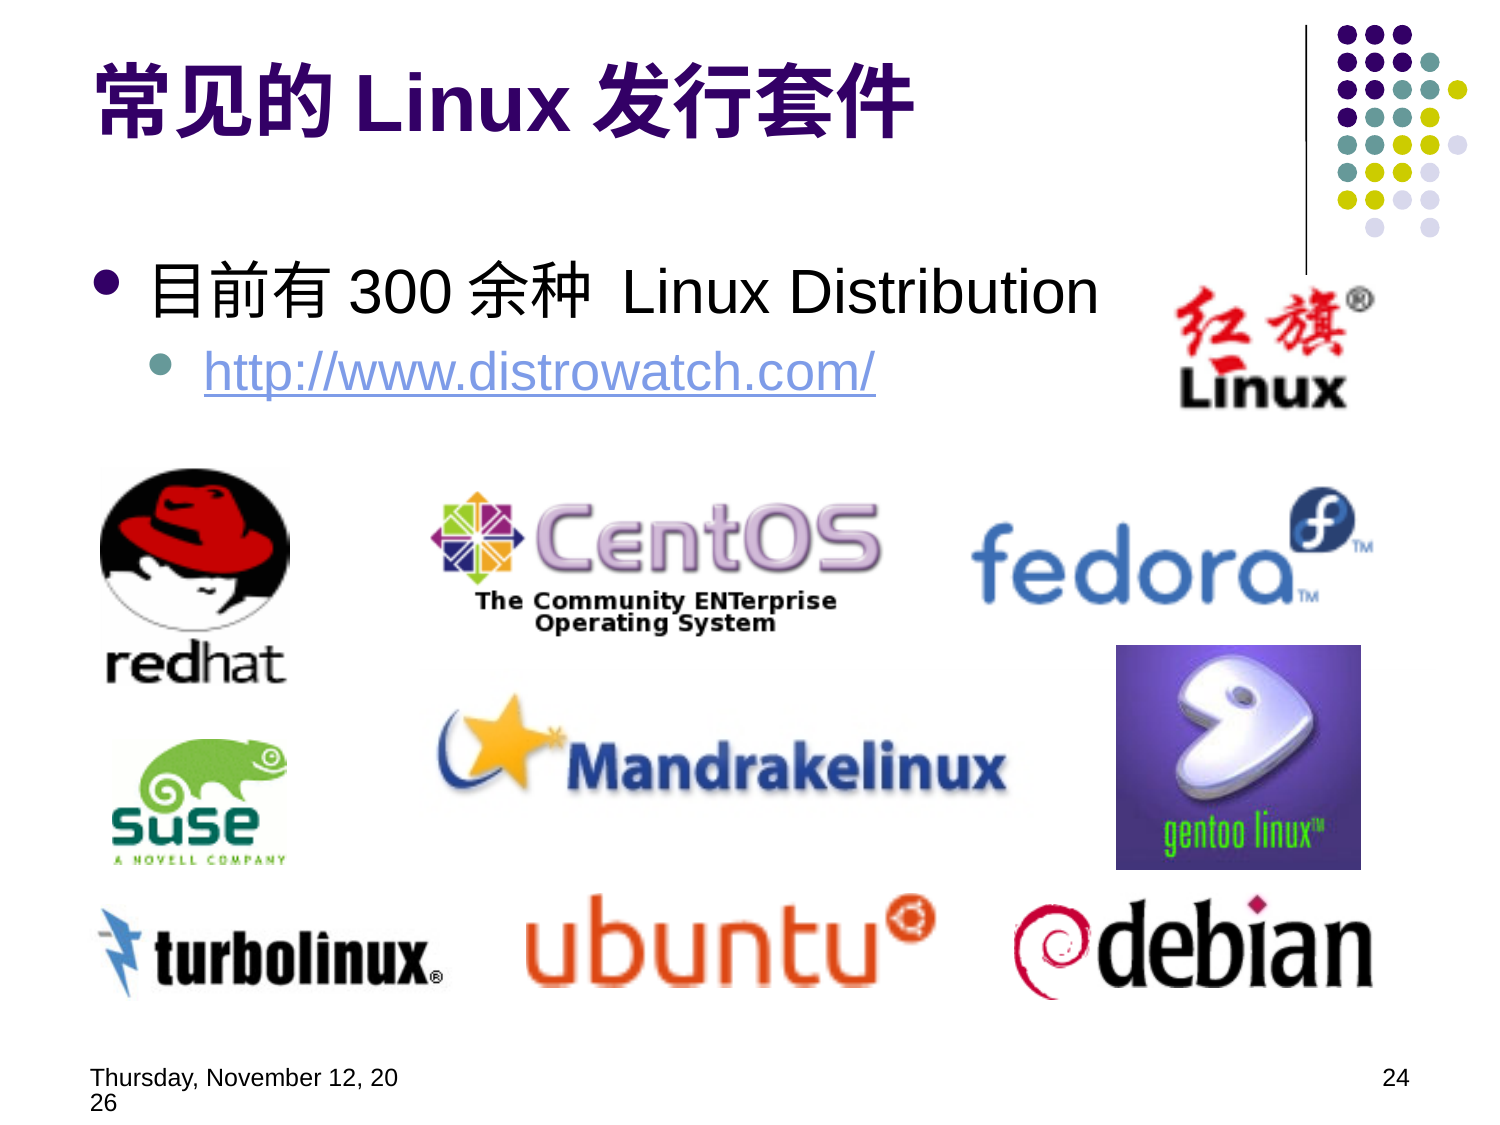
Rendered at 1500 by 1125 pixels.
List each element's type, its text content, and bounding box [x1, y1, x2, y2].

picture [525, 892, 940, 988]
picture [100, 467, 290, 687]
picture [962, 467, 1385, 634]
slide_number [75, 1024, 425, 1100]
picture [1014, 903, 1093, 1000]
picture [418, 645, 1436, 870]
picture [111, 739, 287, 865]
slide_number 24 [1074, 1024, 1425, 1100]
footer [360, 1023, 1247, 1099]
picture [1163, 278, 1388, 421]
title 常见的Linux发行套件 [76, 42, 1428, 230]
picture [76, 904, 457, 1001]
picture [1096, 892, 1377, 988]
list 目前有300余种 Linux Distribution http://www.distrowatch.com/ [74, 243, 1426, 1006]
picture [430, 491, 893, 640]
